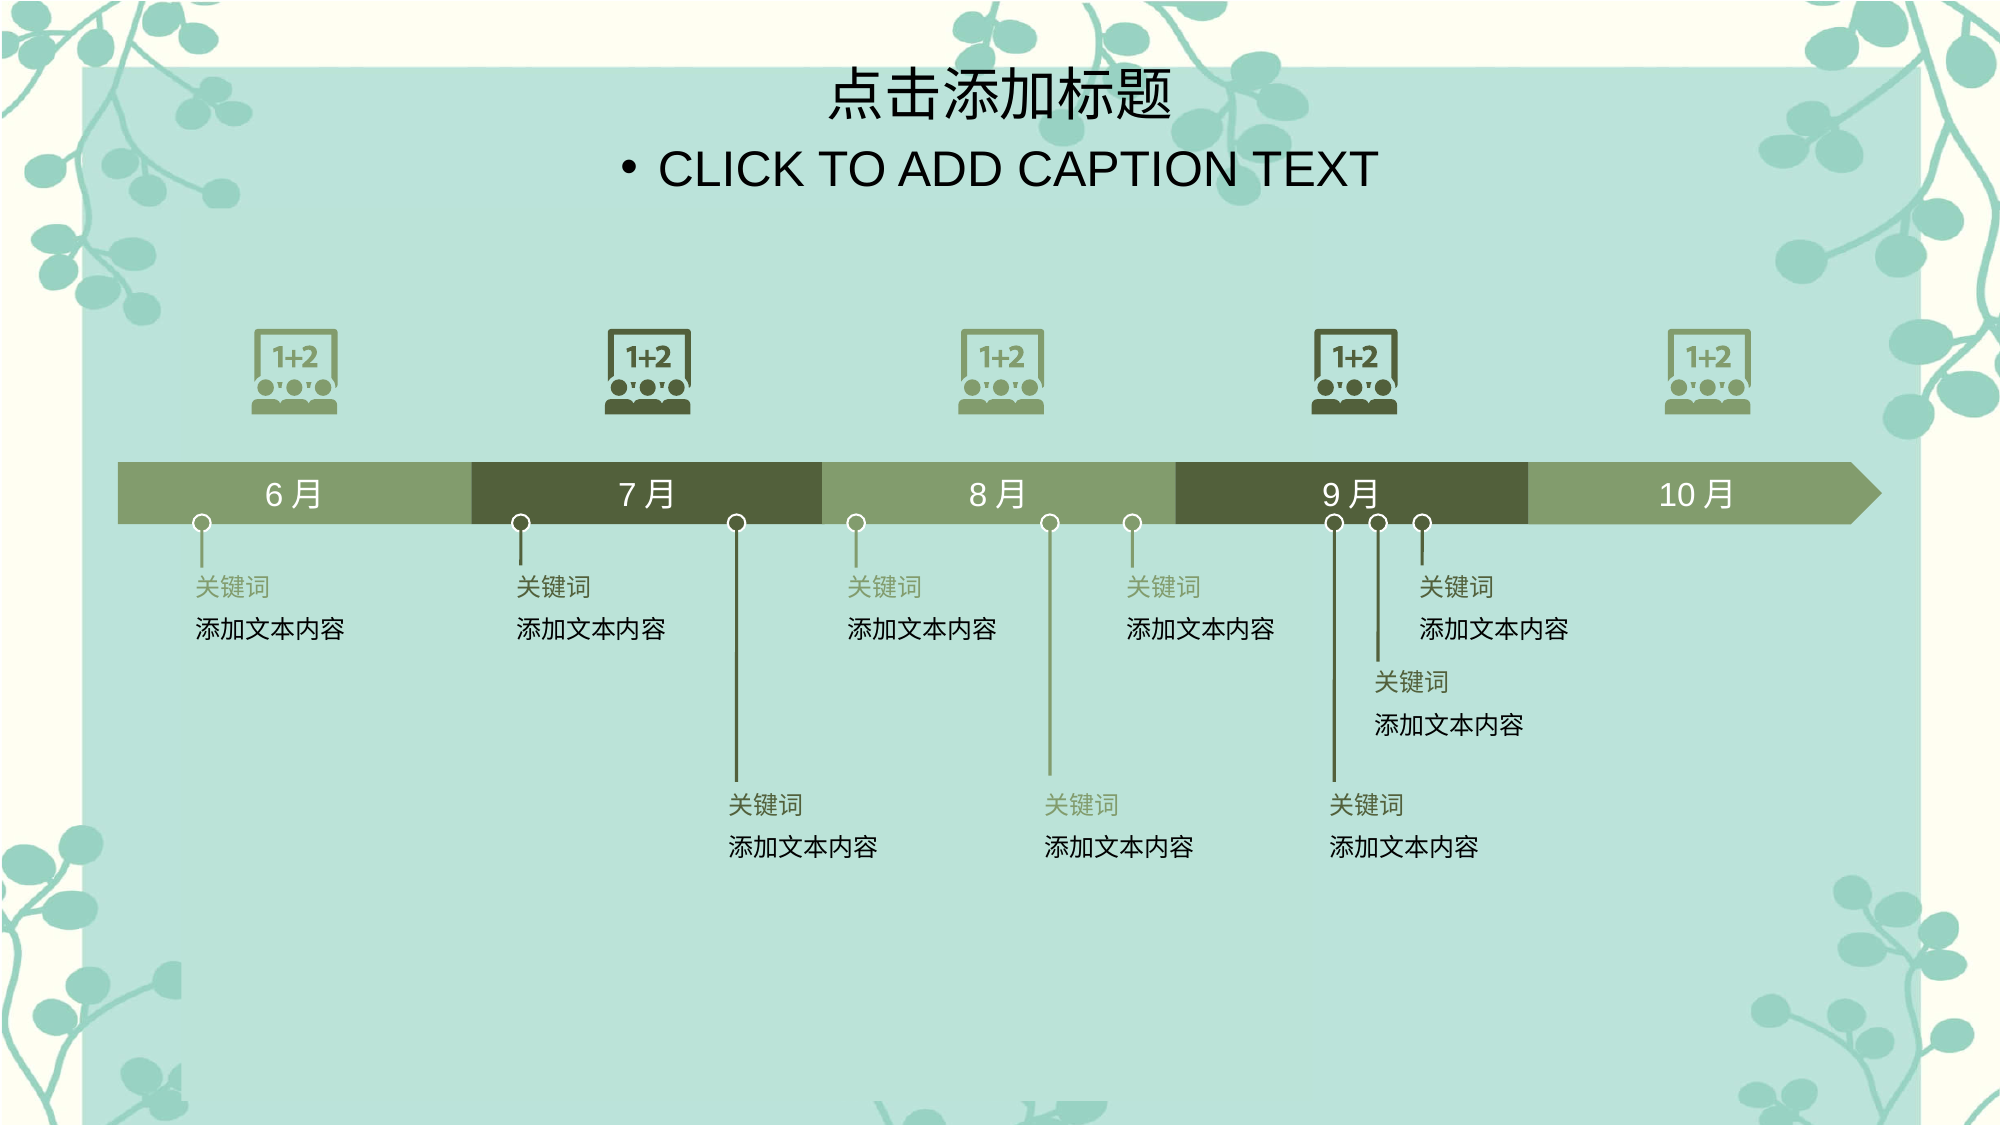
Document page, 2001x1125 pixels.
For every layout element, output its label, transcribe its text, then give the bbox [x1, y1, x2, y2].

text_box [960, 327, 1046, 397]
text_box 点击添加标题 [383, 58, 1617, 136]
text_box [1310, 398, 1399, 416]
text_box [250, 398, 339, 416]
text_box [603, 398, 692, 416]
text_box [253, 327, 339, 397]
text_box [957, 398, 1045, 416]
picture [4, 2, 2000, 1125]
text_box [1313, 327, 1399, 397]
text_box [1663, 398, 1752, 416]
text_box CLICK TO ADD CAPTION TEXT [549, 135, 1450, 180]
text_box [1666, 327, 1752, 397]
text_box [606, 327, 692, 397]
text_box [117, 462, 1883, 875]
